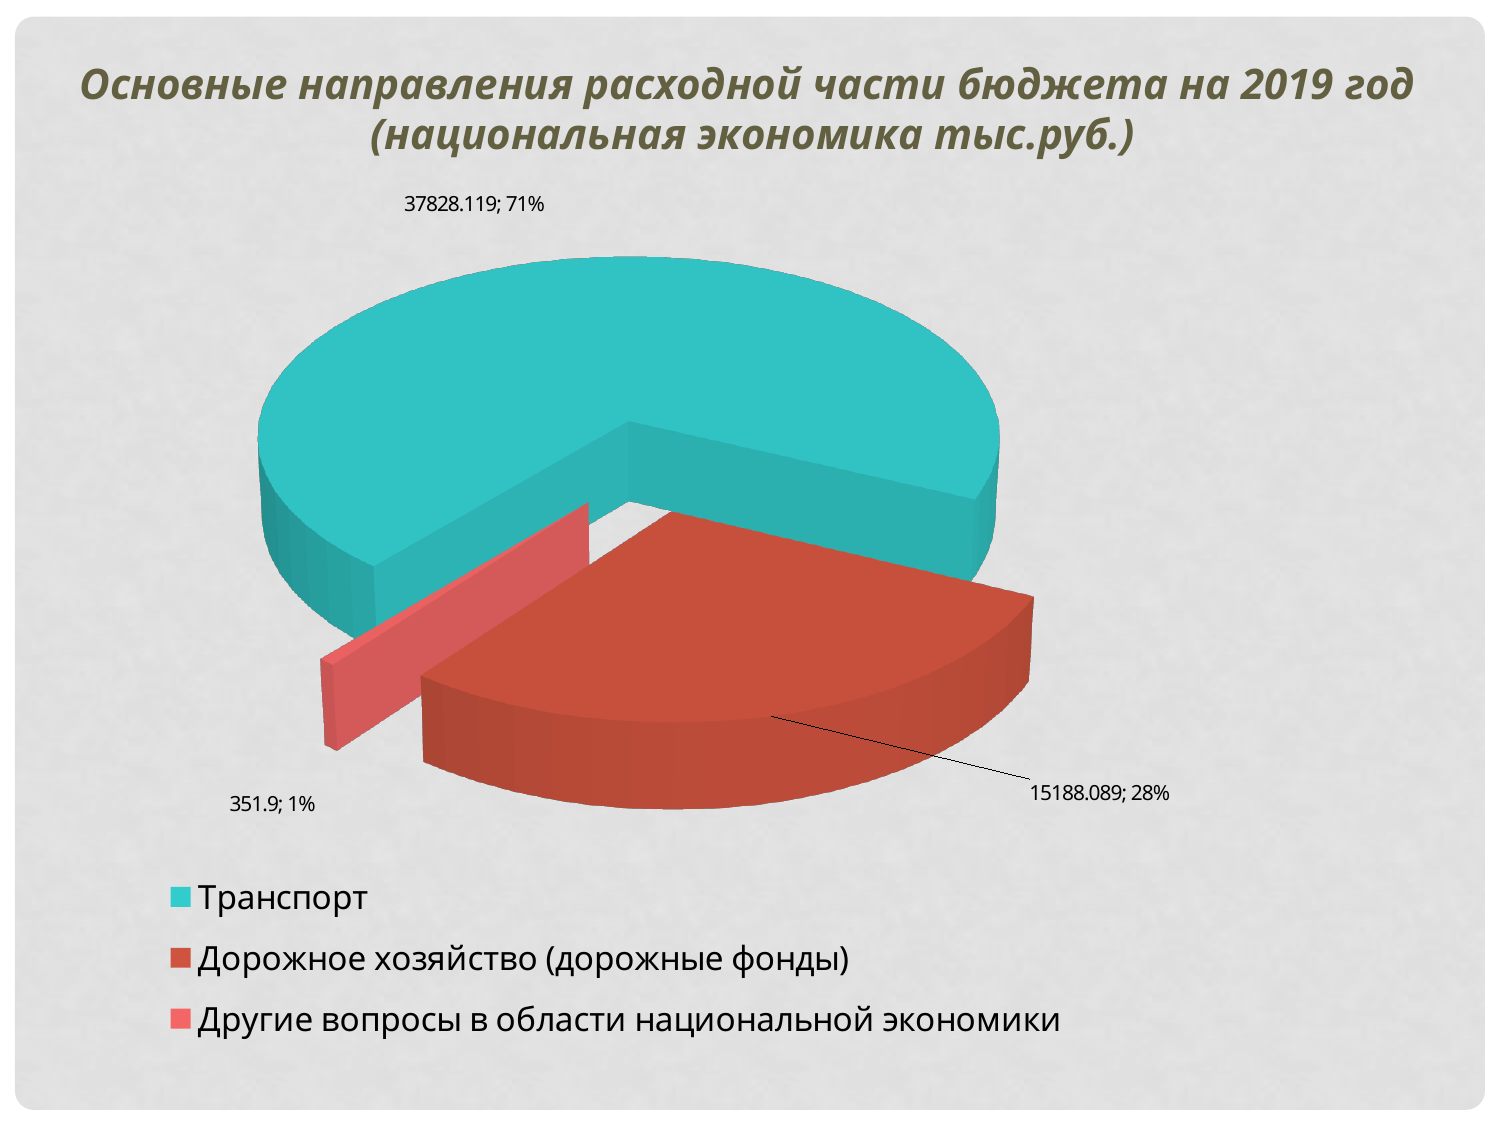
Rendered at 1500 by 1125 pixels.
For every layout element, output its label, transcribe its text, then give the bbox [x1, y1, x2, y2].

text_box Основные направления расходной части бюджета на 2019 год (национальная экономика тыс.руб.) [50, 42, 1445, 173]
chart [50, 184, 1445, 1071]
